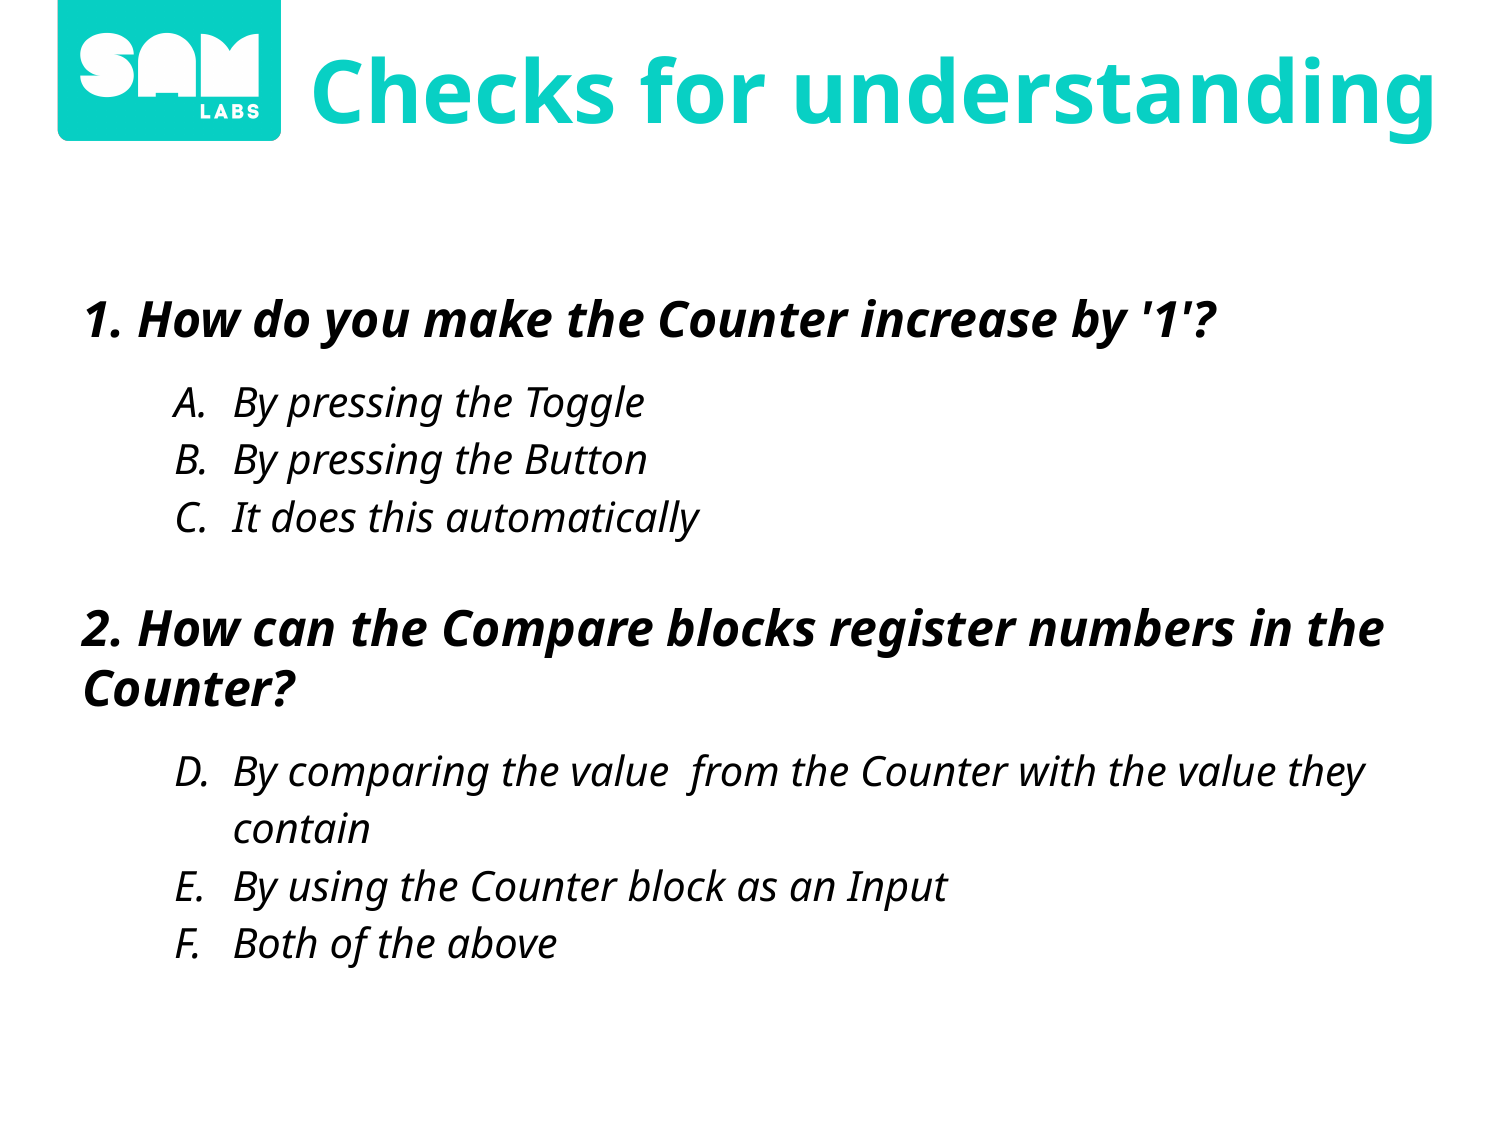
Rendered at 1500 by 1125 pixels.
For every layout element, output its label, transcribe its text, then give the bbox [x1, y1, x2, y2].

picture [0, 0, 281, 142]
text_box 1. How do you make the Counter increase by '1'? By pressing the Toggle By pressing the Button It does this automatically 2. How can the Compare blocks register numbers in the Counter? By comparing the value from the Counter with the value they contain By using the Counter block as an Input Both of the above [67, 404, 1496, 1010]
text_box Checks for understanding [286, 39, 1440, 142]
